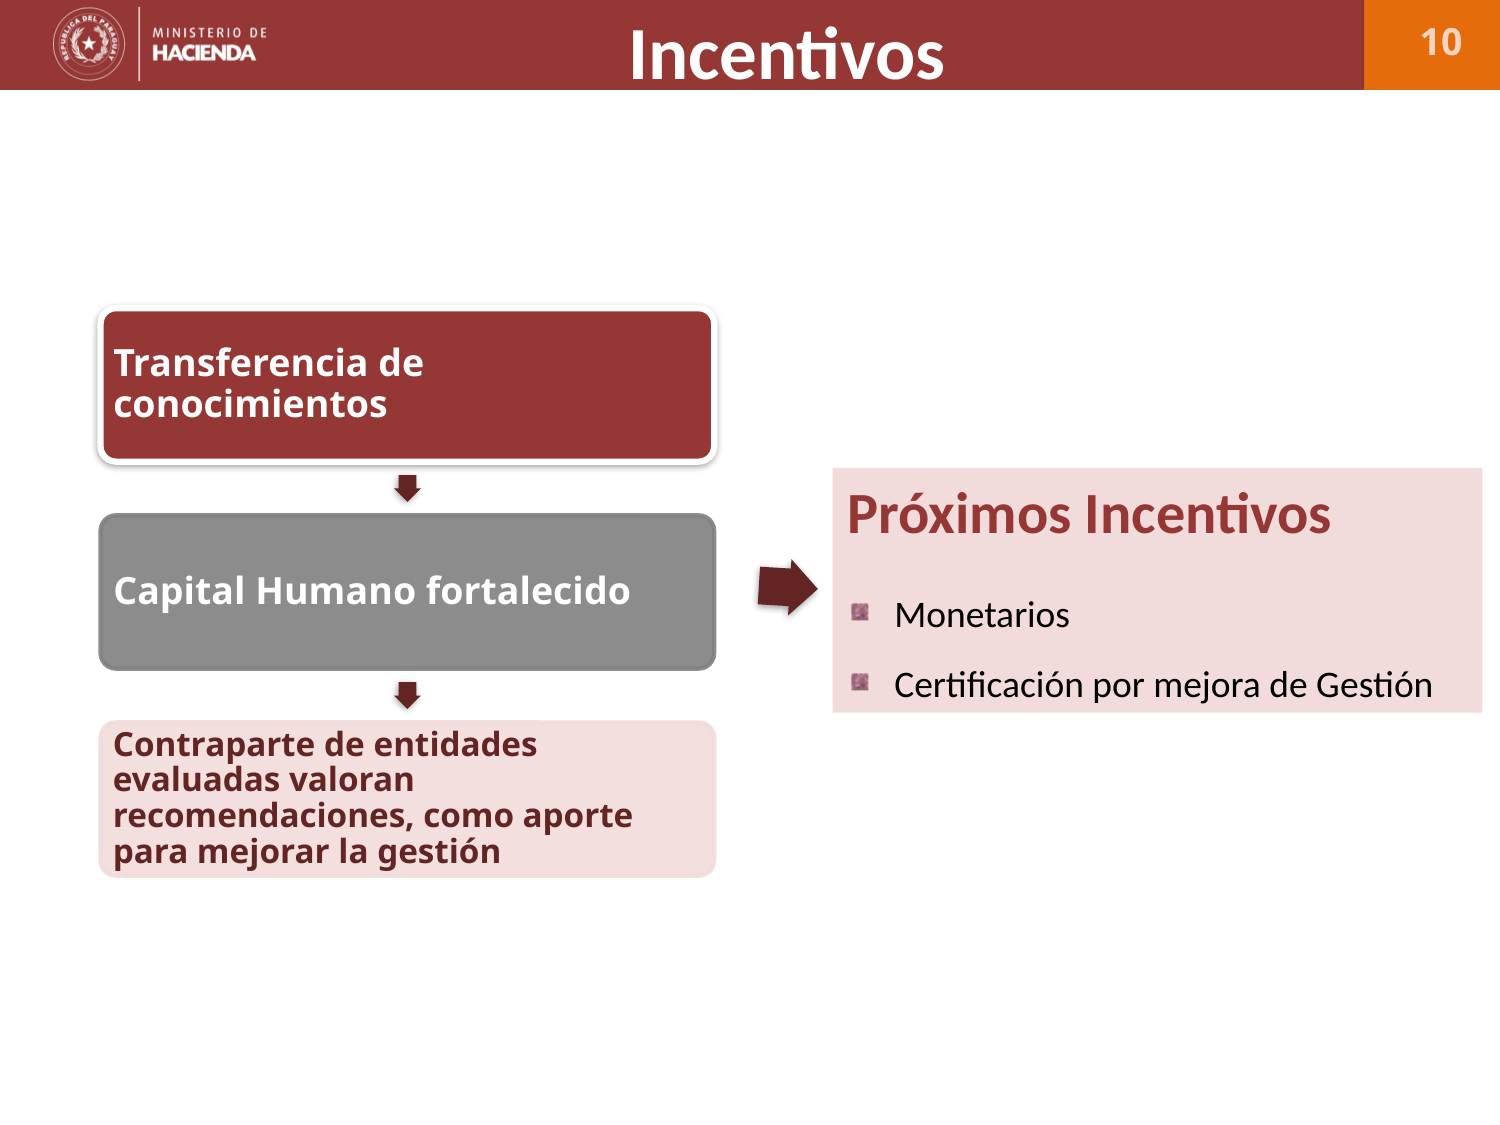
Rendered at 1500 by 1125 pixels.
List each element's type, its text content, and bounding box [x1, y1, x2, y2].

picture [53, 7, 112, 81]
picture [847, 599, 874, 626]
text_box [757, 559, 818, 616]
slide_number 10 [1365, 13, 1478, 74]
text_box Próximos Incentivos Monetarios Certificación por mejora de Gestión [832, 467, 1483, 713]
title Incentivos [112, 2, 1463, 97]
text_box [100, 231, 715, 953]
picture [847, 669, 874, 696]
